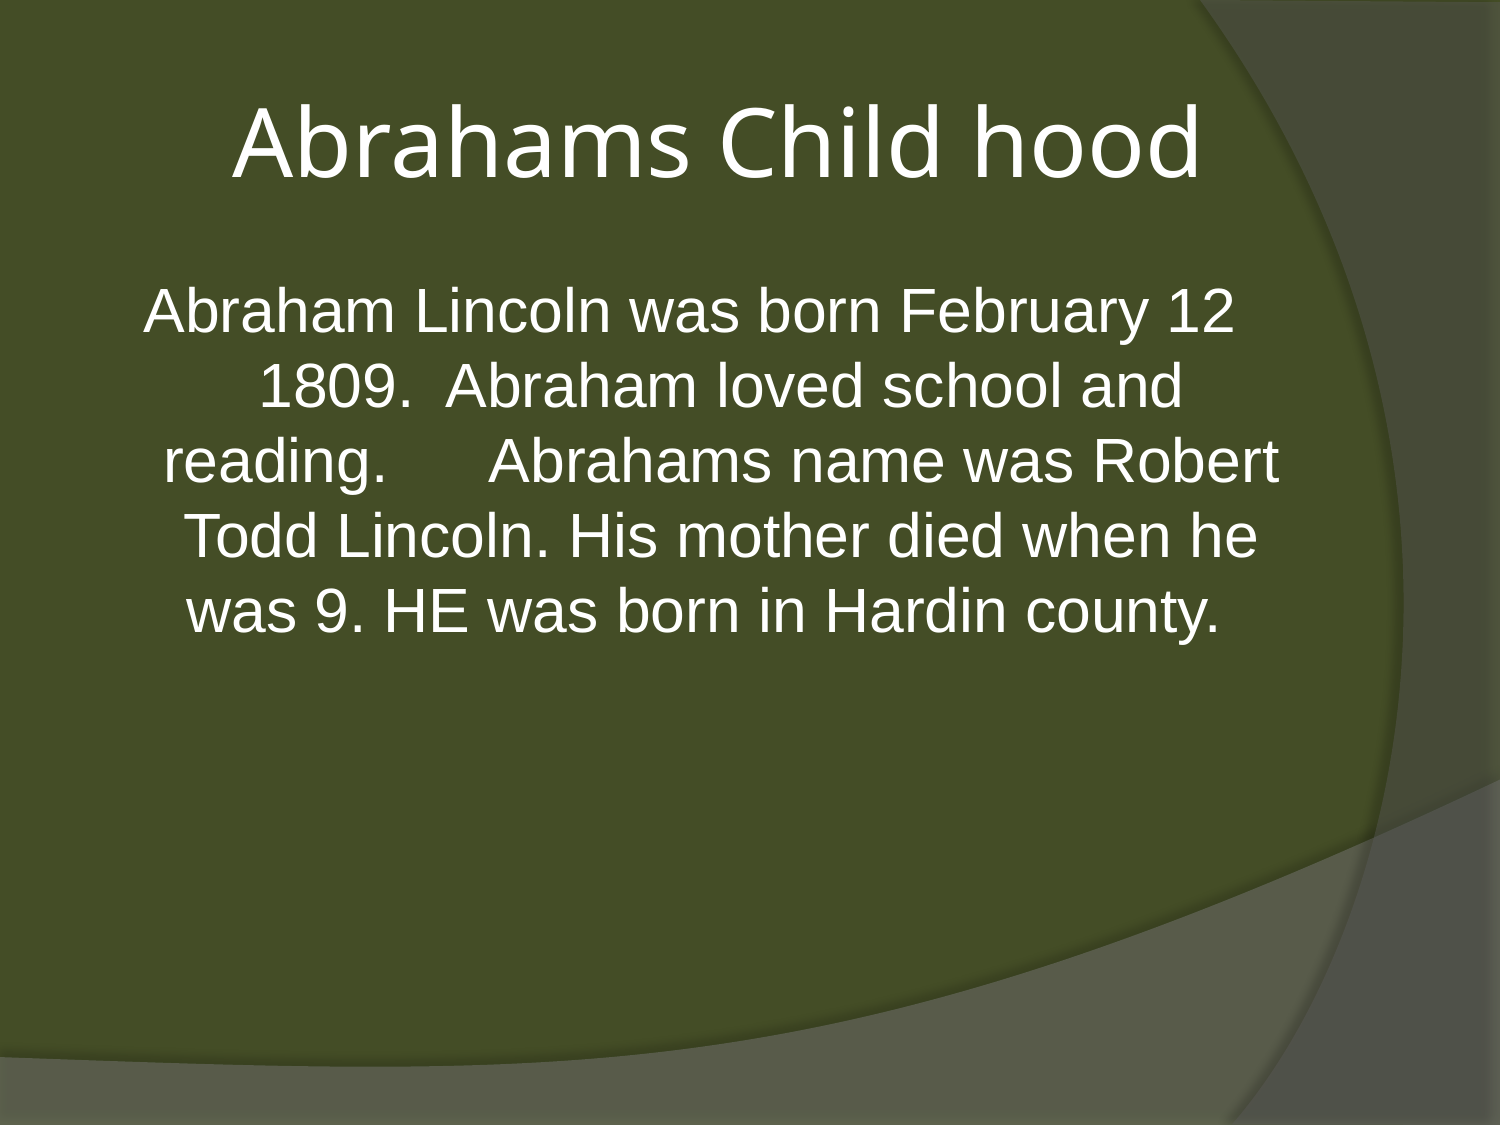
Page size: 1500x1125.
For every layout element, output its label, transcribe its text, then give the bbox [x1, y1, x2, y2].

title Abrahams Child hood [75, 45, 1300, 233]
list Abraham Lincoln was born February 12 1809. Abraham loved school and reading. Abrahams name was Robert Todd Lincoln. His mother died when he was 9. HE was born in Hardin county. [75, 262, 1300, 1005]
